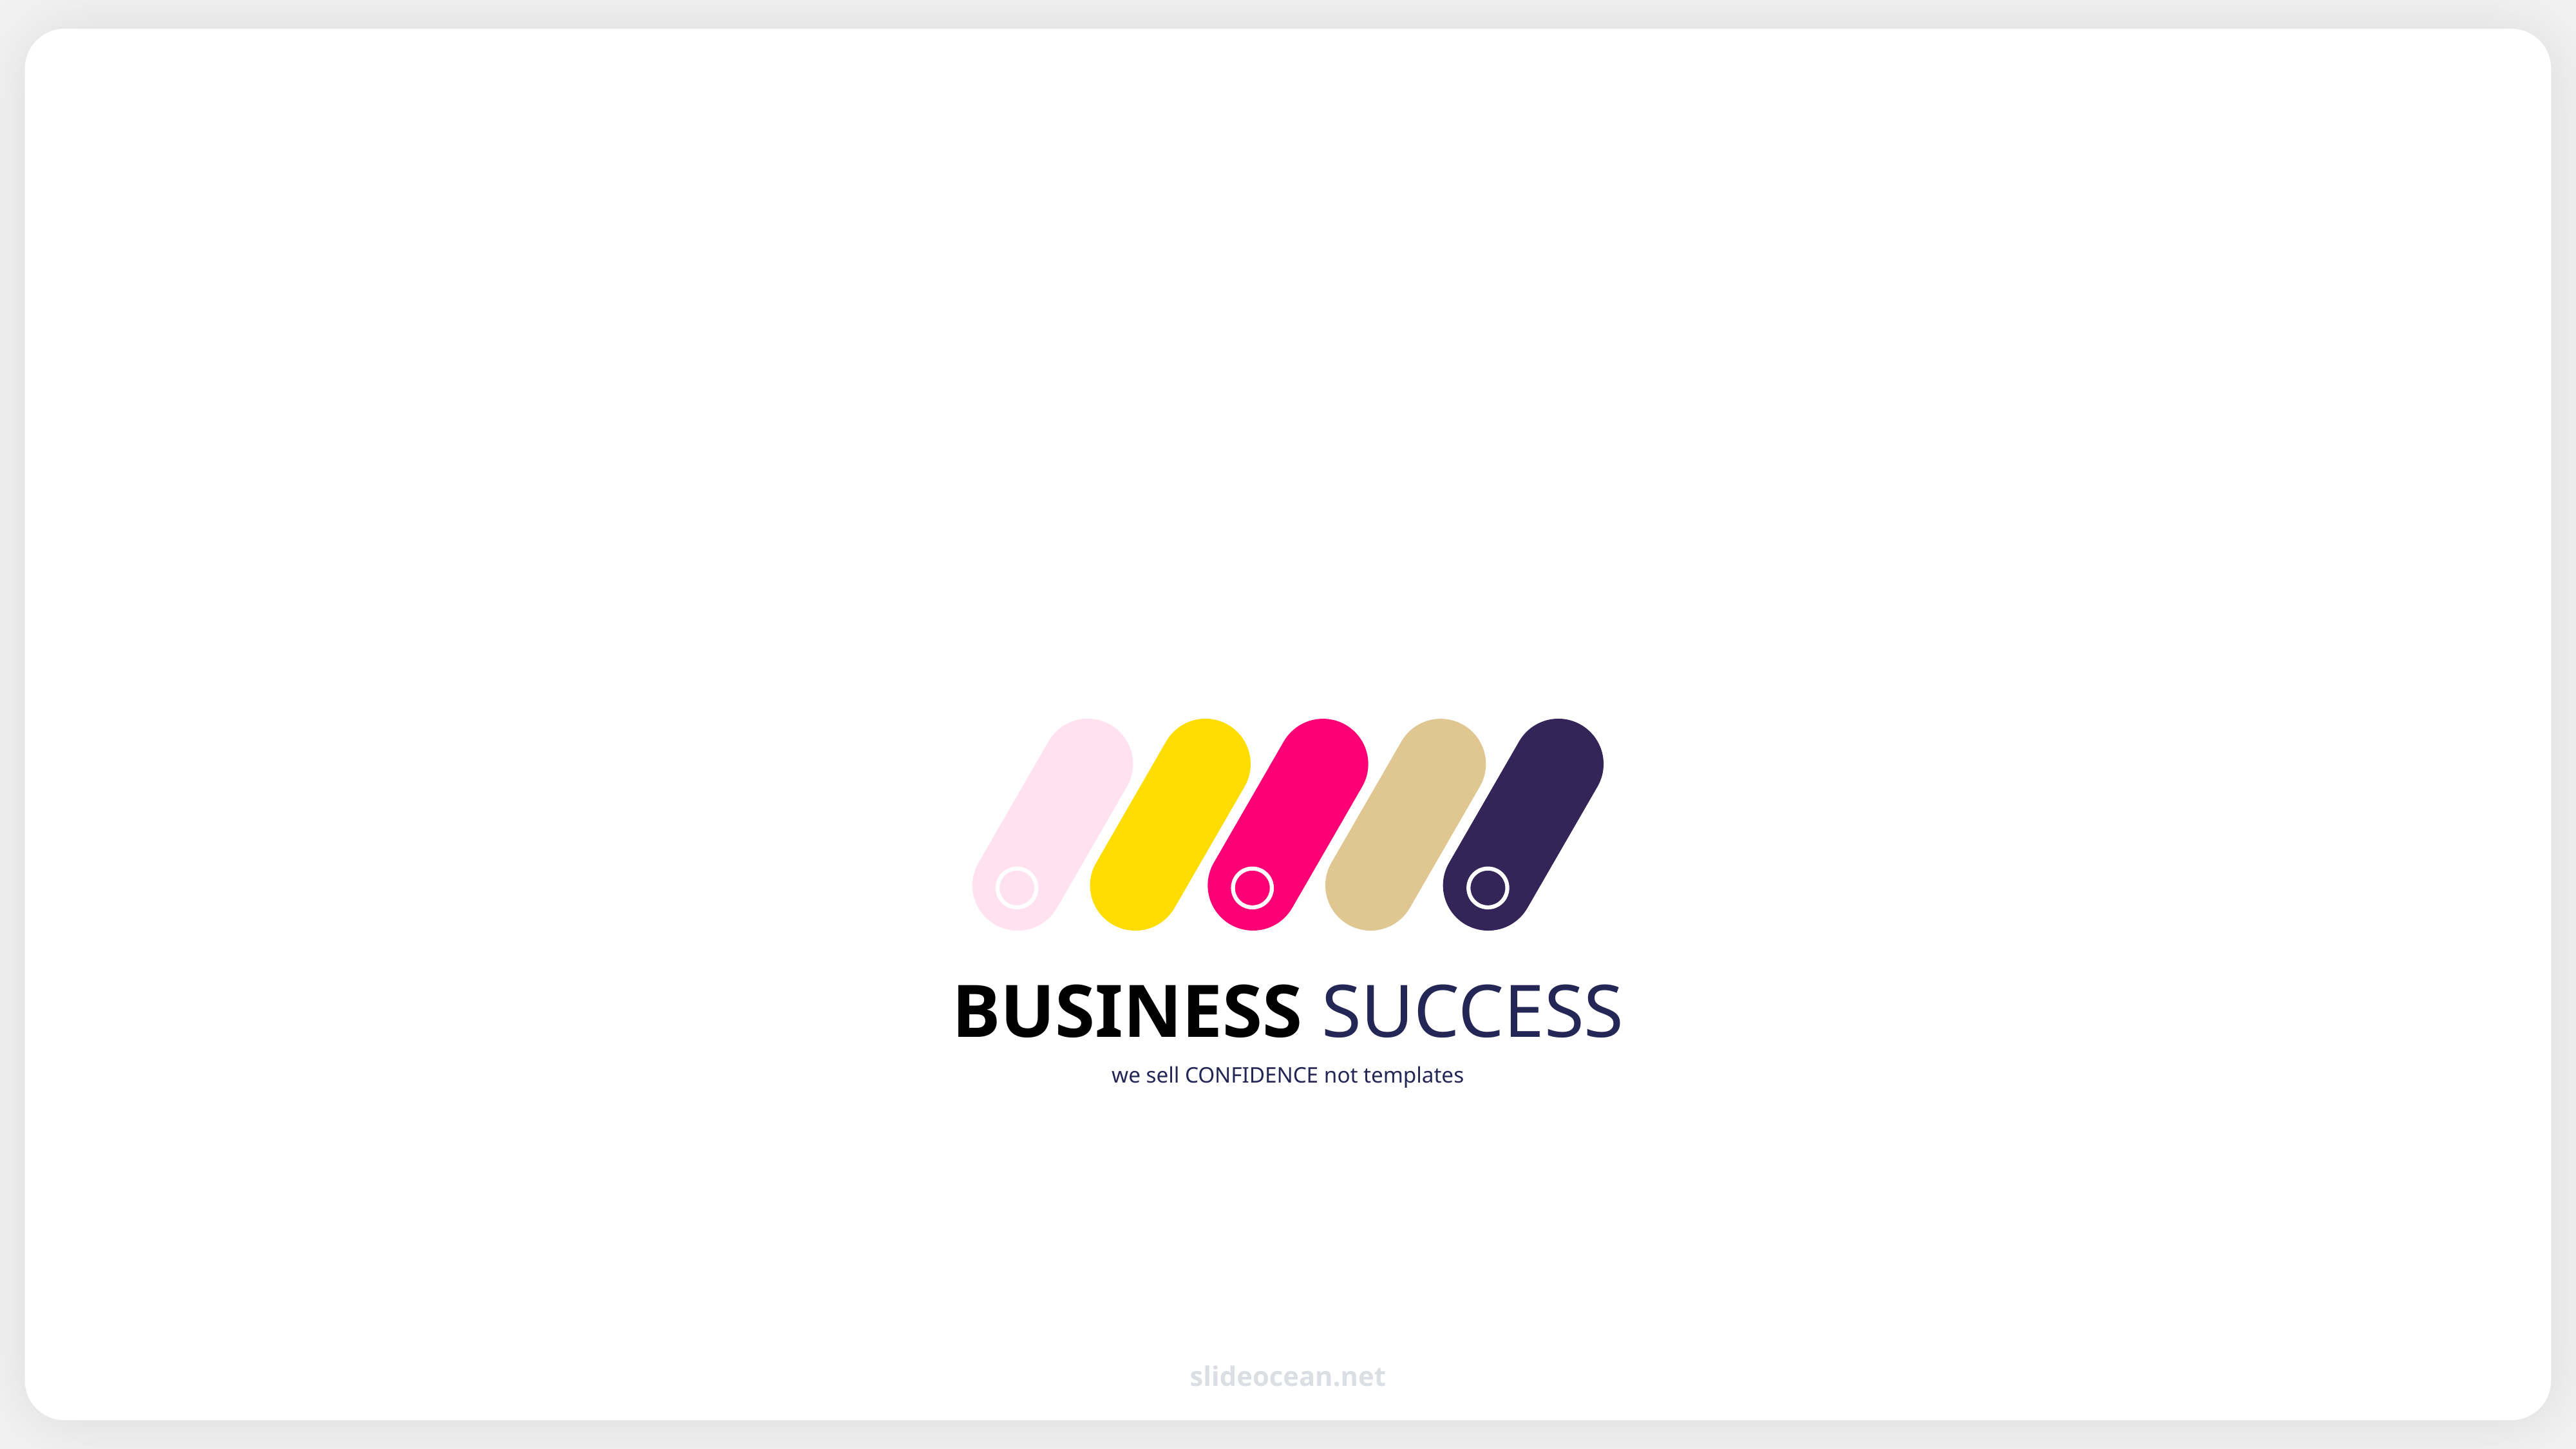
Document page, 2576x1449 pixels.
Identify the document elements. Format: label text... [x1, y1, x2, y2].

text_box we sell CONFIDENCE not templates [1102, 1057, 1474, 1092]
text_box [1231, 867, 1273, 909]
text_box [1467, 867, 1509, 909]
text_box [1089, 717, 1252, 932]
text_box slideocean.net [1180, 1354, 1396, 1397]
text_box [971, 717, 1134, 932]
text_box [996, 867, 1037, 909]
text_box [1324, 717, 1487, 932]
text_box [1206, 717, 1370, 932]
text_box [24, 28, 2552, 1421]
text_box BUSINESS SUCCESS [942, 960, 1634, 1056]
text_box [1442, 717, 1605, 932]
